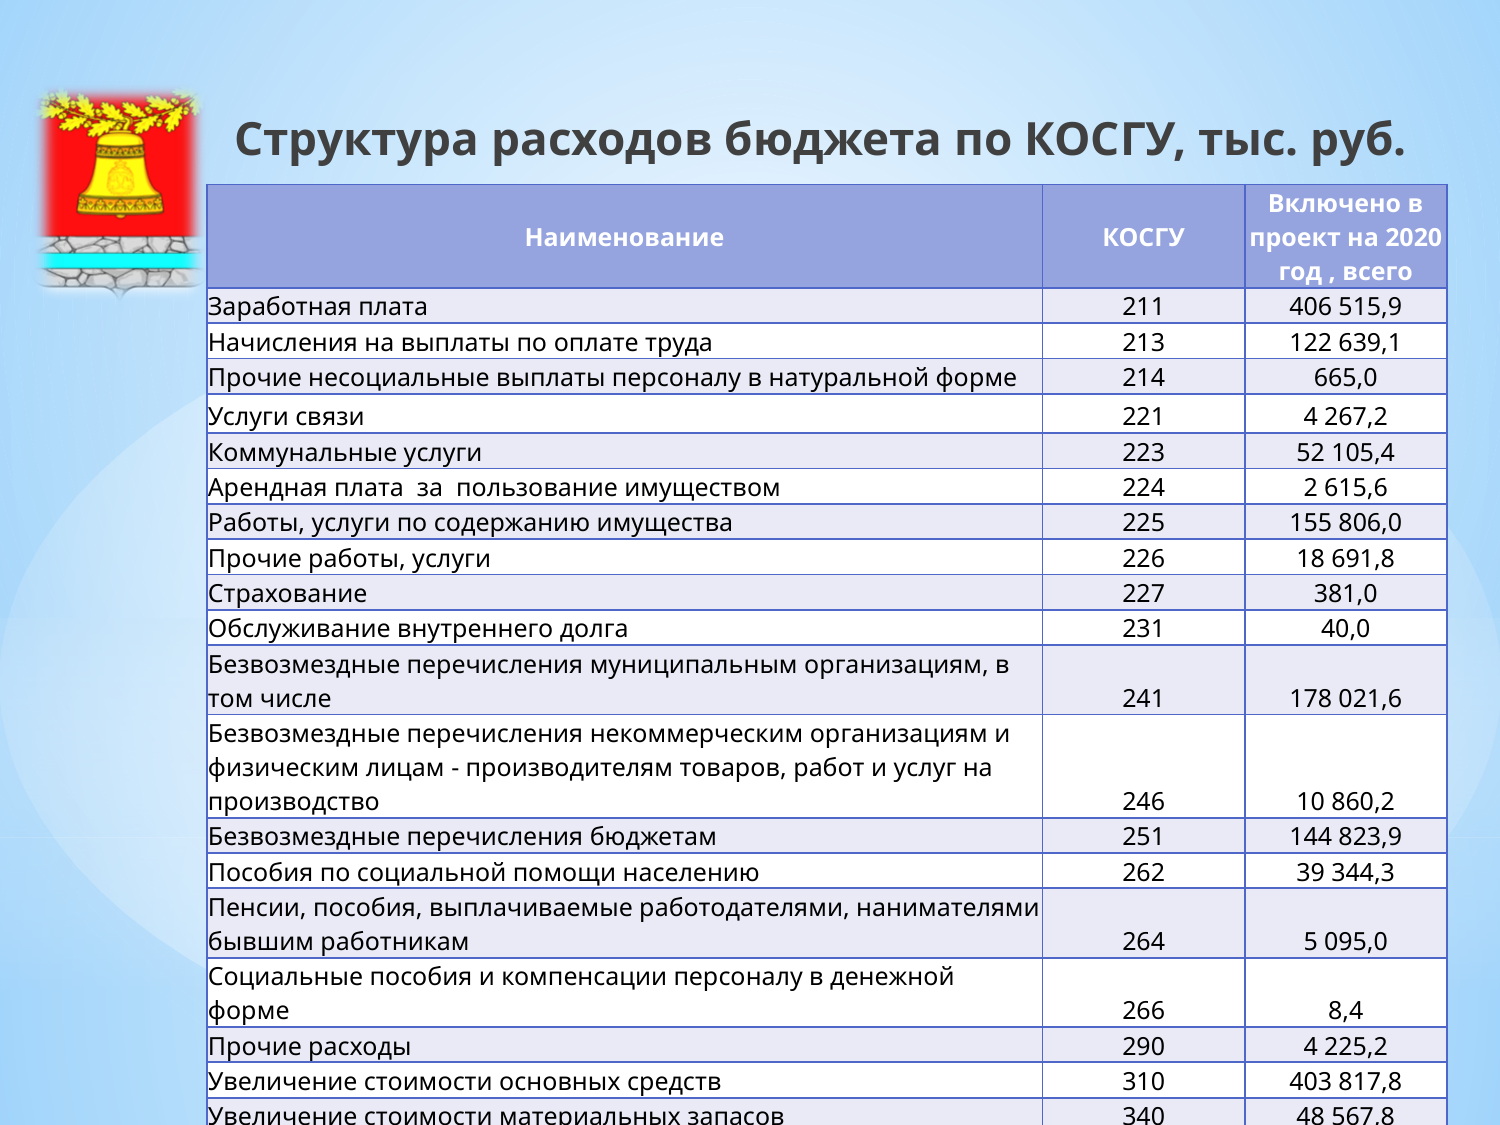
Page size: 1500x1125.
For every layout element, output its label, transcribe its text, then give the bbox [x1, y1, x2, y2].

table_cell 241 [1043, 646, 1244, 714]
table_cell 340 [1043, 1099, 1244, 1125]
table_cell 155 806,0 [1246, 505, 1446, 538]
table_cell Арендная плата за пользование имуществом [208, 469, 1042, 503]
table_cell Обслуживание внутреннего долга [208, 611, 1042, 644]
table_cell Услуги связи [208, 395, 1042, 432]
table_header КОСГУ [1043, 185, 1244, 287]
table_cell 246 [1043, 715, 1244, 817]
table_cell Прочие несоциальные выплаты персоналу в натуральной форме [208, 359, 1042, 393]
table_cell 4 225,2 [1246, 1028, 1446, 1061]
table_cell Безвозмездные перечисления бюджетам [208, 819, 1042, 852]
table_cell 39 344,3 [1246, 854, 1446, 887]
table_cell 290 [1043, 1028, 1244, 1061]
table_cell 310 [1043, 1063, 1244, 1097]
table_cell 52 105,4 [1246, 434, 1446, 468]
table_cell Социальные пособия и компенсации персоналу в денежной форме [208, 959, 1042, 1026]
table_cell 10 860,2 [1246, 715, 1446, 817]
table_cell Увеличение стоимости материальных запасов [208, 1099, 1042, 1125]
table_cell 2 615,6 [1246, 469, 1446, 503]
table_cell 226 [1043, 540, 1244, 574]
table_cell Коммунальные услуги [208, 434, 1042, 468]
table_cell Заработная плата [208, 289, 1042, 322]
table_cell 231 [1043, 611, 1244, 644]
table_cell 144 823,9 [1246, 819, 1446, 852]
table_cell 665,0 [1246, 359, 1446, 393]
table_cell Безвозмездные перечисления некоммерческим организациям и физическим лицам - производителям товаров, работ и услуг на производство [208, 715, 1042, 817]
table_cell 8,4 [1246, 959, 1446, 1026]
table_cell Начисления на выплаты по оплате труда [208, 324, 1042, 358]
picture [29, 81, 210, 307]
table_header Наименование [214, 185, 1042, 287]
table_cell Увеличение стоимости основных средств [208, 1063, 1042, 1097]
table_cell 381,0 [1246, 575, 1446, 609]
table_cell Пособия по социальной помощи населению [208, 854, 1042, 887]
table_cell 406 515,9 [1246, 289, 1446, 322]
table_cell 178 021,6 [1246, 646, 1446, 714]
table_cell 221 [1043, 395, 1244, 432]
table_header Включено в проект на 2020 год , всего [1246, 185, 1446, 287]
table_cell 225 [1043, 505, 1244, 538]
table_cell Безвозмездные перечисления муниципальным организациям, в том числе [208, 646, 1042, 714]
table_cell 48 567,8 [1246, 1099, 1446, 1125]
table_cell 264 [1043, 889, 1244, 957]
table_cell 403 817,8 [1246, 1063, 1446, 1097]
table_cell 214 [1043, 359, 1244, 393]
table_cell Пенсии, пособия, выплачиваемые работодателями, нанимателями бывшим работникам [208, 889, 1042, 957]
table_cell Прочие расходы [208, 1028, 1042, 1061]
table_cell 122 639,1 [1246, 324, 1446, 358]
table_cell 227 [1043, 575, 1244, 609]
table_cell 211 [1043, 289, 1244, 322]
table_cell 213 [1043, 324, 1244, 358]
table_cell 266 [1043, 959, 1244, 1026]
table_cell 40,0 [1246, 611, 1446, 644]
table_cell 18 691,8 [1246, 540, 1446, 574]
table_cell 5 095,0 [1246, 889, 1446, 957]
table_cell Работы, услуги по содержанию имущества [208, 505, 1042, 538]
table_cell 224 [1043, 469, 1244, 503]
table_cell 4 267,2 [1246, 395, 1446, 432]
table_cell Прочие работы, услуги [208, 540, 1042, 574]
table_cell 262 [1043, 854, 1244, 887]
table_cell 223 [1043, 434, 1244, 468]
table_cell Страхование [208, 575, 1042, 609]
list Структура расходов бюджета по КОСГУ, тыс. руб. [214, 101, 1447, 184]
table_cell 251 [1043, 819, 1244, 852]
